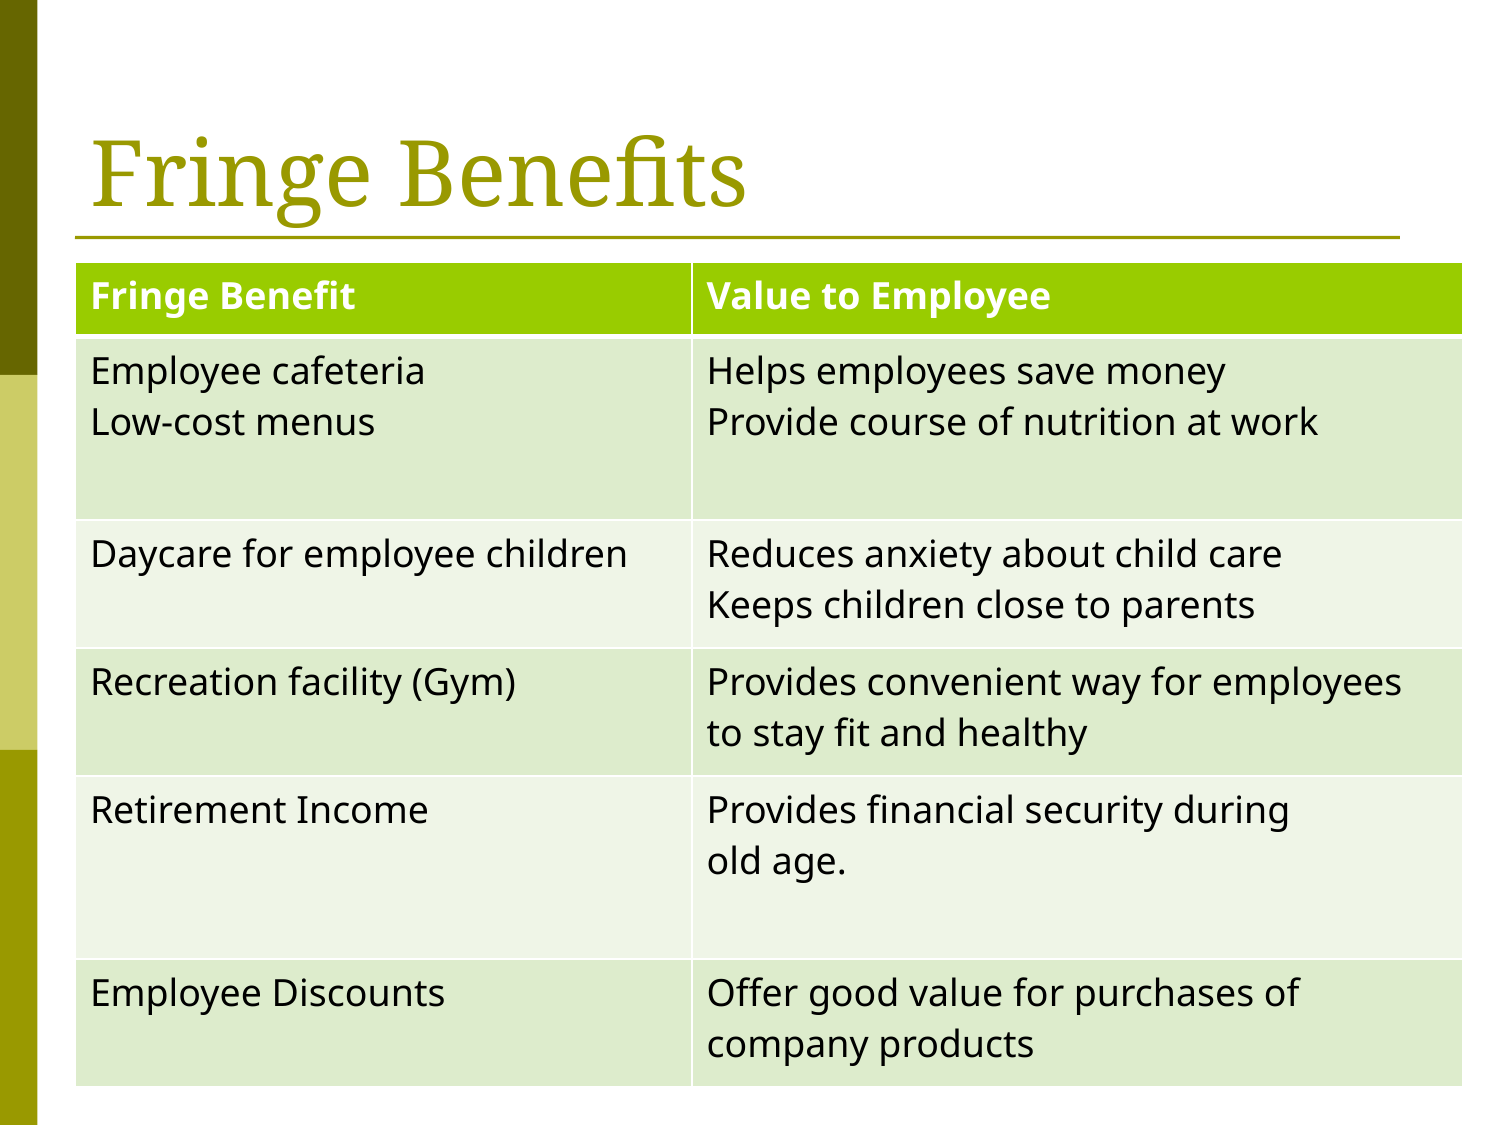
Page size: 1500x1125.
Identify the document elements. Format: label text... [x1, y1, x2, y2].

table_cell Reduces anxiety about child care Keeps children close to parents [693, 521, 1462, 647]
table_header Fringe Benefit [76, 263, 691, 334]
table_cell Offer good value for purchases of company products [693, 960, 1462, 1086]
table_cell Helps employees save money Provide course of nutrition at work [693, 339, 1462, 519]
table_cell Daycare for employee children [76, 521, 691, 647]
table_cell Provides financial security during old age. [693, 777, 1462, 958]
table_cell Employee Discounts [76, 960, 691, 1086]
table_cell Employee cafeteria Low-cost menus [76, 339, 691, 519]
table_cell Retirement Income [76, 777, 691, 958]
table_header Value to Employee [693, 263, 1462, 334]
table_cell Recreation facility (Gym) [76, 649, 691, 775]
table_cell Provides convenient way for employees to stay fit and healthy [693, 649, 1462, 775]
title Fringe Benefits [74, 45, 1426, 233]
